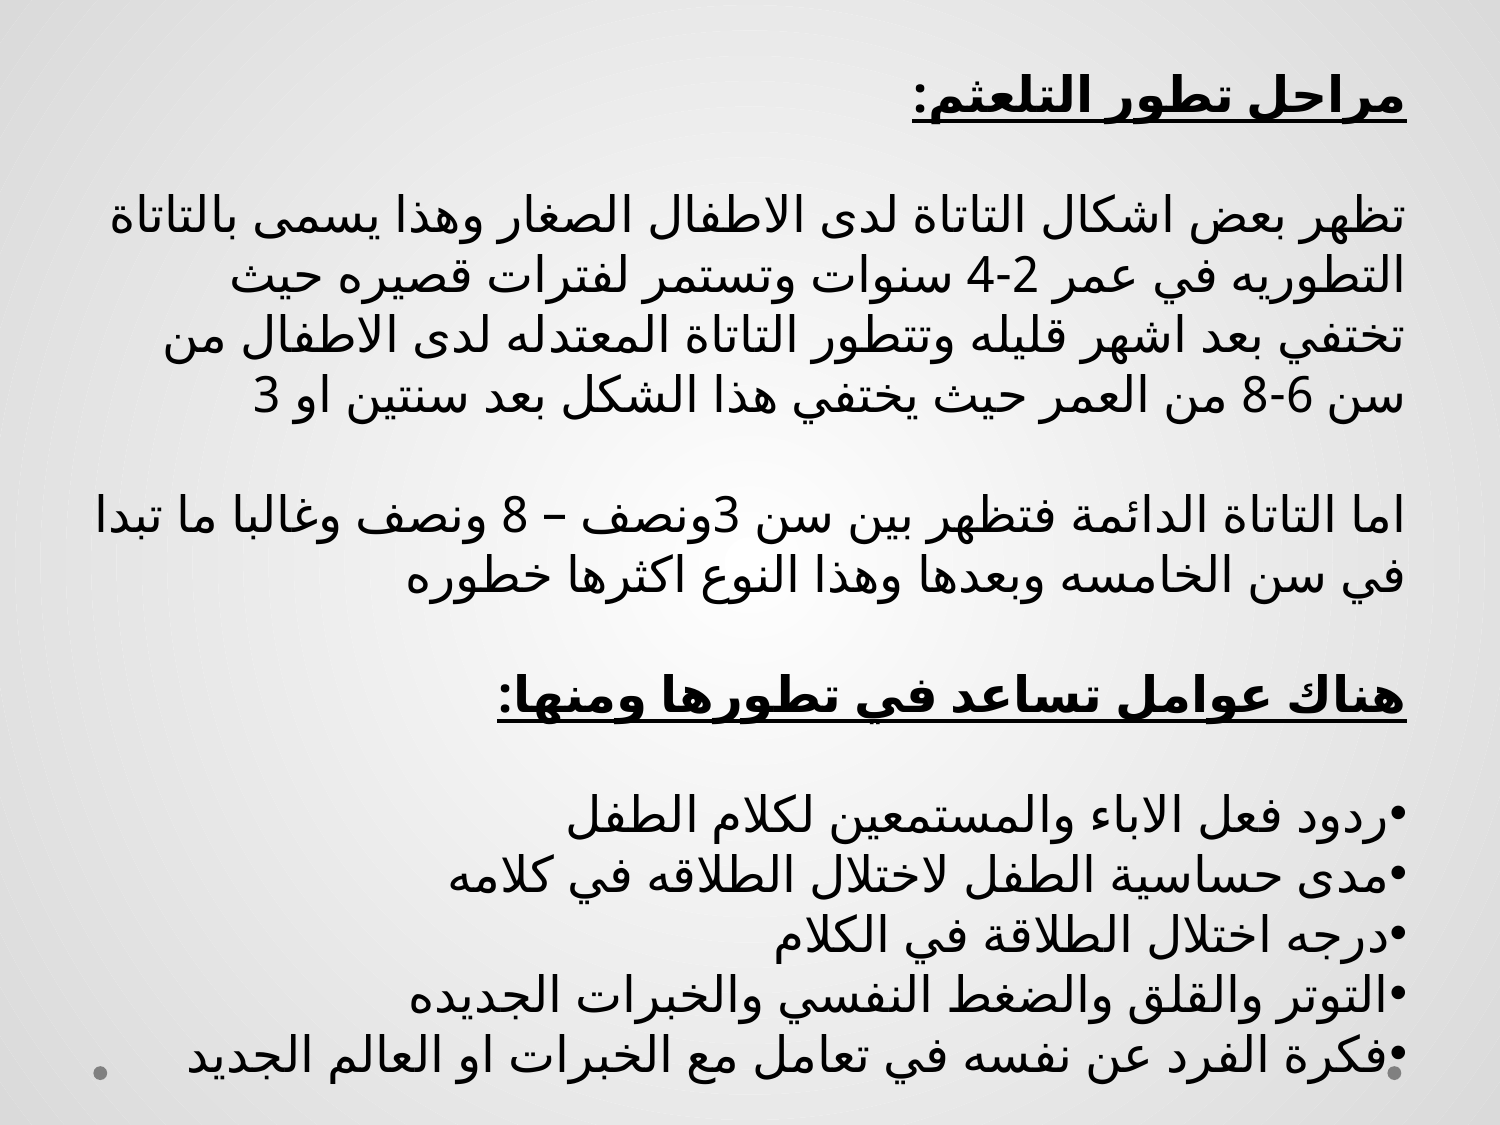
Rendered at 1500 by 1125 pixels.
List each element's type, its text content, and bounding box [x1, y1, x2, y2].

text_box مراحل تطور التلعثم: تظهر بعض اشكال التاتاة لدى الاطفال الصغار وهذا يسمى بالتاتاة التطوريه في عمر 2-4 سنوات وتستمر لفترات قصيره حيث تختفي بعد اشهر قليله وتتطور التاتاة المعتدله لدى الاطفال من سن 6-8 من العمر حيث يختفي هذا الشكل بعد سنتين او 3 اما التاتاة الدائمة فتظهر بين سن 3ونصف – 8 ونصف وغالبا ما تبدا في سن الخامسه وبعدها وهذا النوع اكثرها خطوره هناك عوامل تساعد في تطورها ومنها: ردود فعل الاباء والمستمعين لكلام الطفل مدى حساسية الطفل لاختلال الطلاقه في كلامه درجه اختلال الطلاقة في الكلام التوتر والقلق والضغط النفسي والخبرات الجديده فكرة الفرد عن نفسه في تعامل مع الخبرات او العالم الجديد [75, 54, 1422, 1125]
